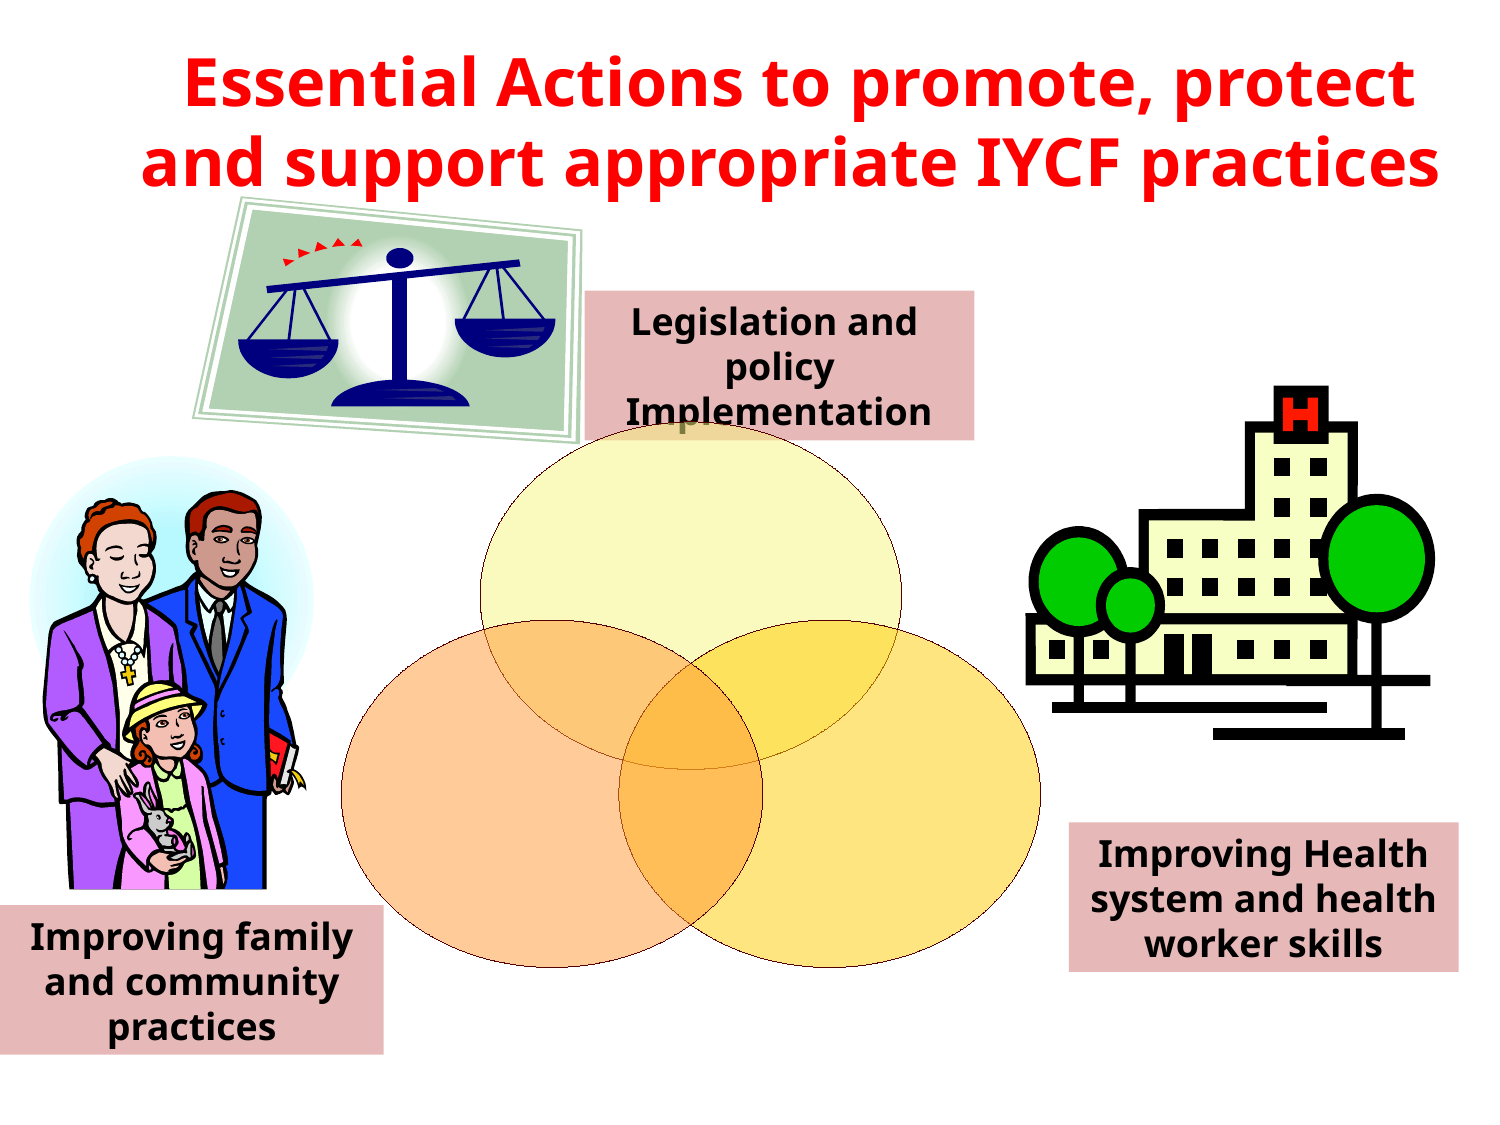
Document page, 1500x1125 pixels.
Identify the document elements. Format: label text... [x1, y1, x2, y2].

picture [29, 455, 314, 890]
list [0, 207, 1500, 1125]
title Essential Actions to promote, protect and support appropriate IYCF practices [100, 30, 1500, 204]
picture [191, 195, 583, 445]
picture [1025, 385, 1436, 740]
